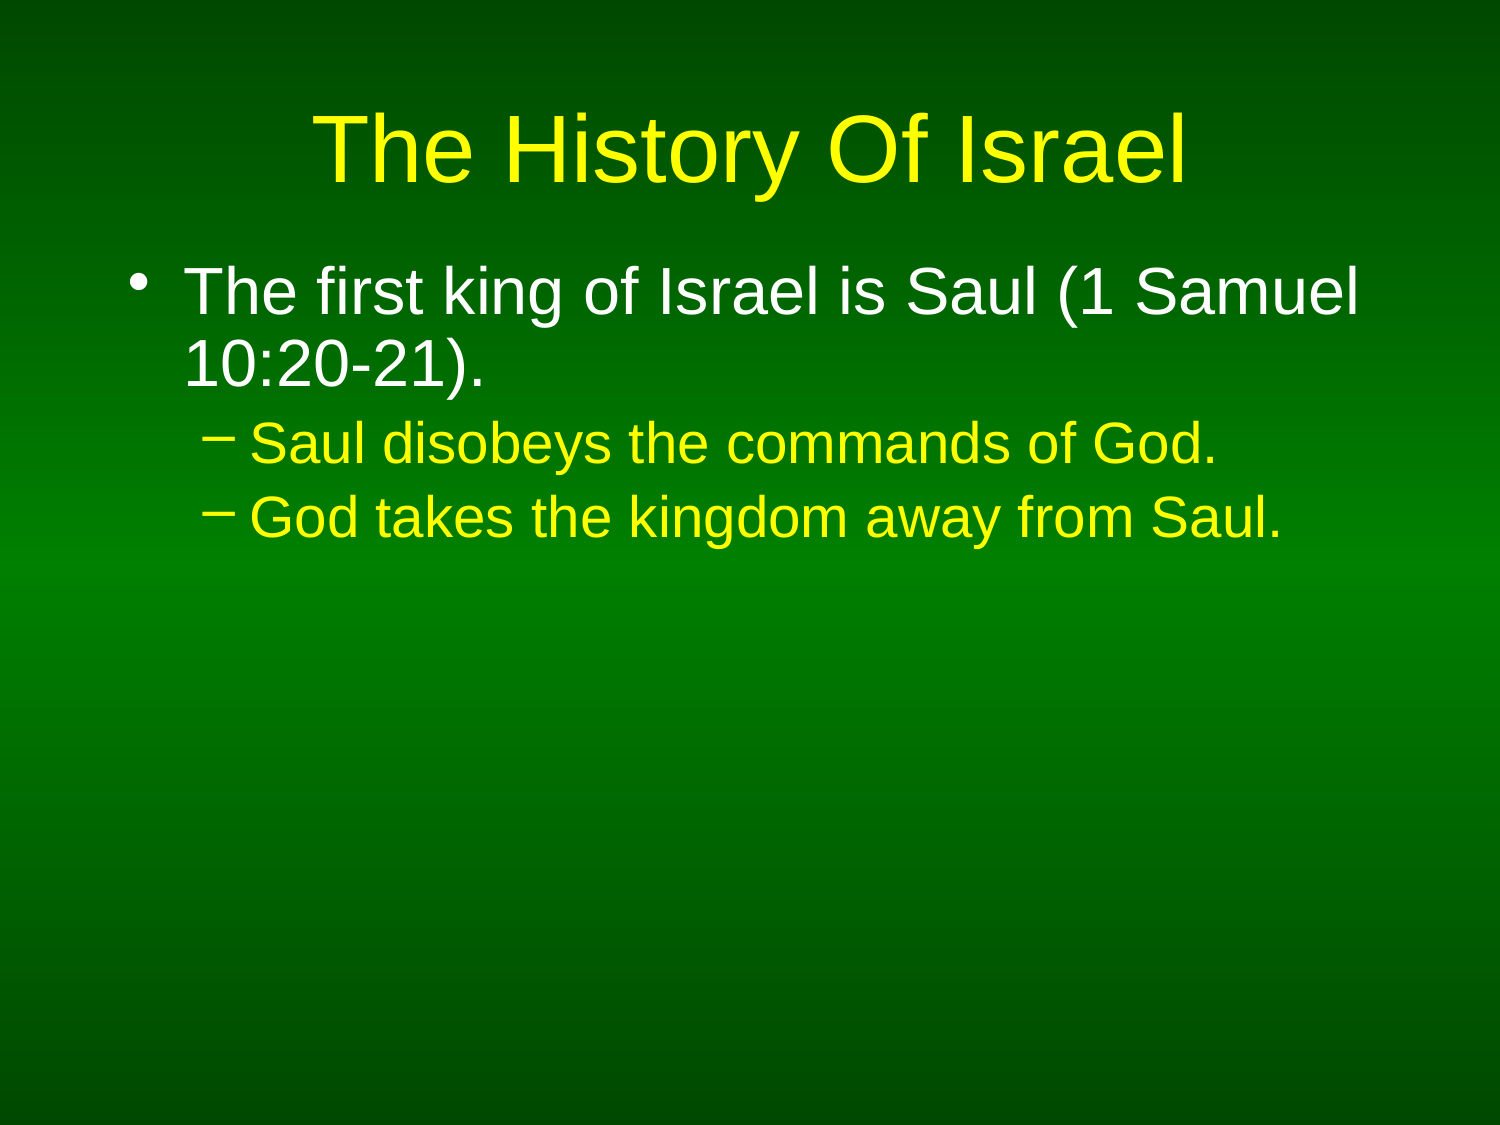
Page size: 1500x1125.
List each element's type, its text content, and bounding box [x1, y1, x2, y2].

title The History Of Israel [37, 50, 1463, 238]
list The first king of Israel is Saul (1 Samuel 10:20-21). Saul disobeys the commands of God. God takes the kingdom away from Saul. [112, 249, 1425, 588]
